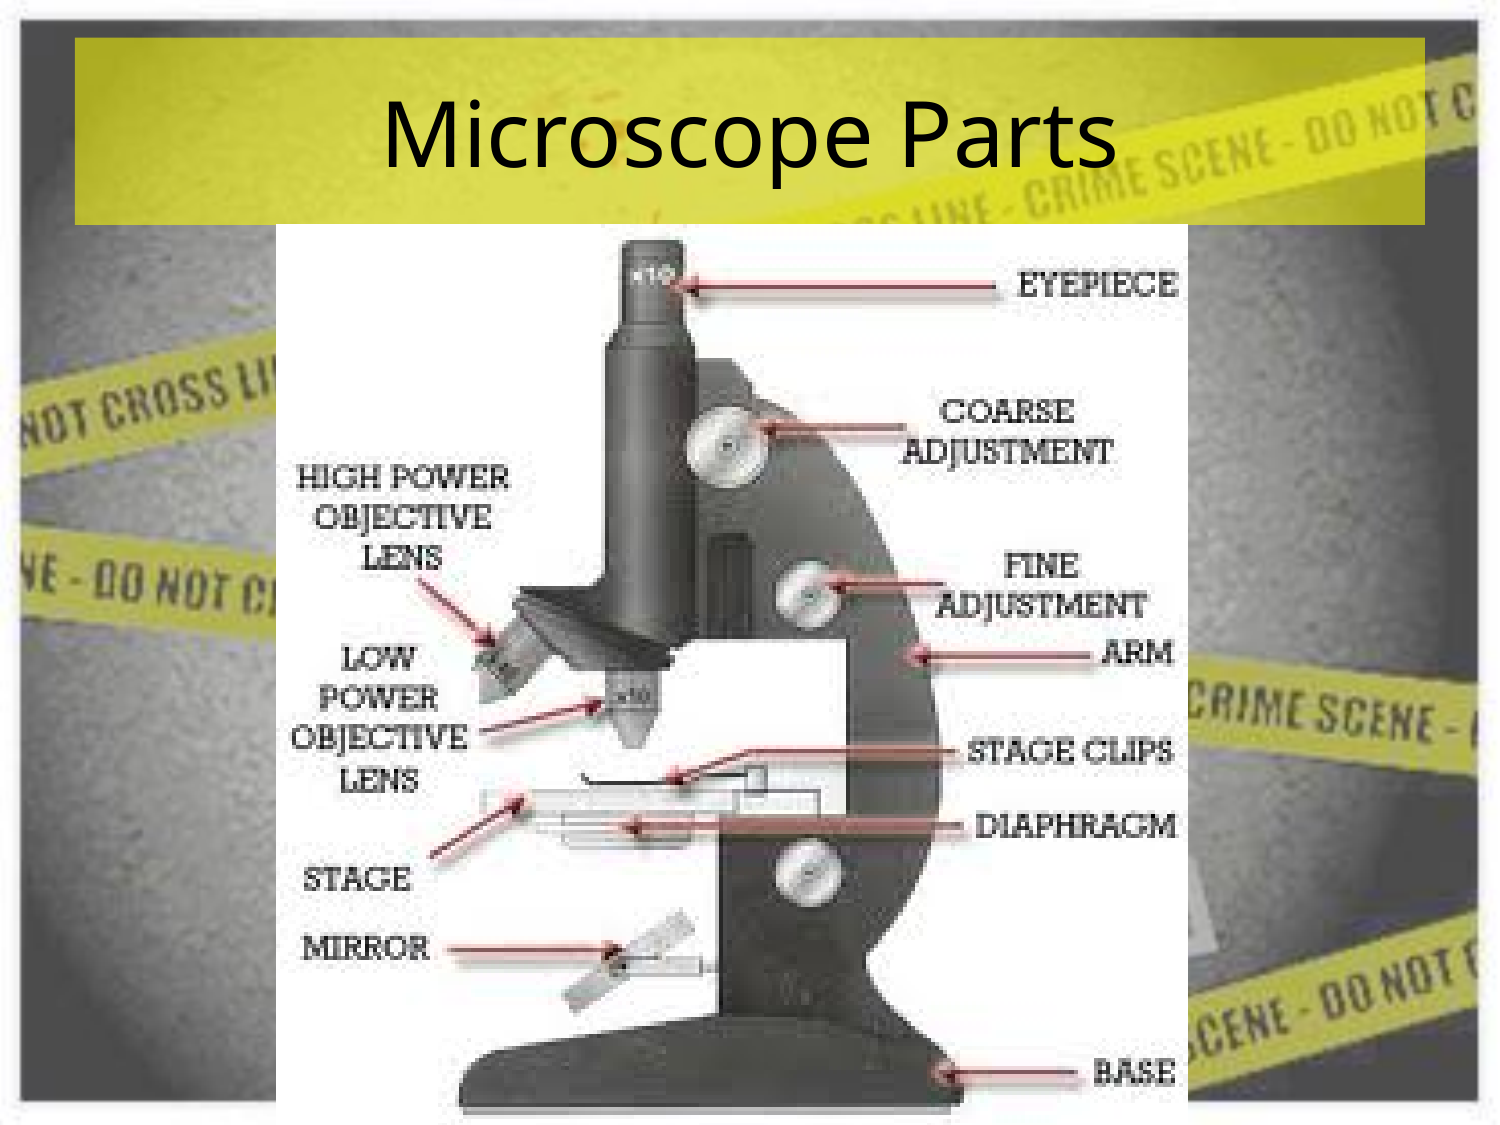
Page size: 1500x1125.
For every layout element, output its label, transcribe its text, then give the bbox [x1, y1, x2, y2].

picture [0, 0, 1500, 224]
text_box Microscope Parts [74, 37, 1425, 223]
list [0, 224, 1500, 1125]
